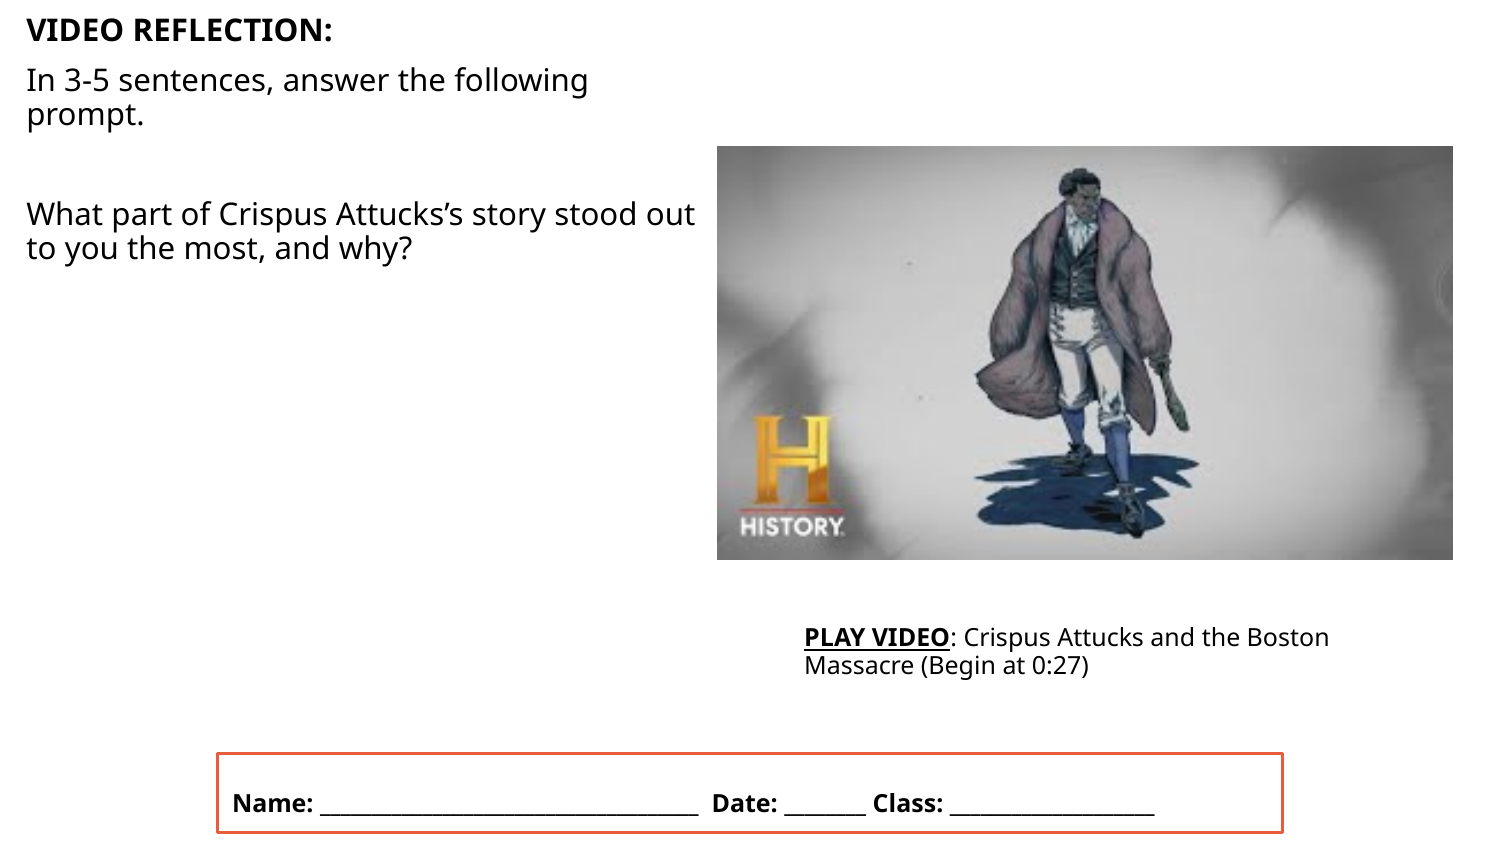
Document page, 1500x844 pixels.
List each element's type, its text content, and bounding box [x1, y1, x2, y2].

text_box VIDEO REFLECTION: In 3-5 sentences, answer the following prompt. What part of Crispus Attucks’s story stood out to you the most, and why? [15, 8, 710, 572]
picture [717, 146, 1453, 561]
text_box Name: _____________________________________ Date: ________ Class: ____________________ [217, 753, 1283, 833]
text_box PLAY VIDEO: Crispus Attucks and the Boston Massacre (Begin at 0:27) [789, 607, 1382, 695]
